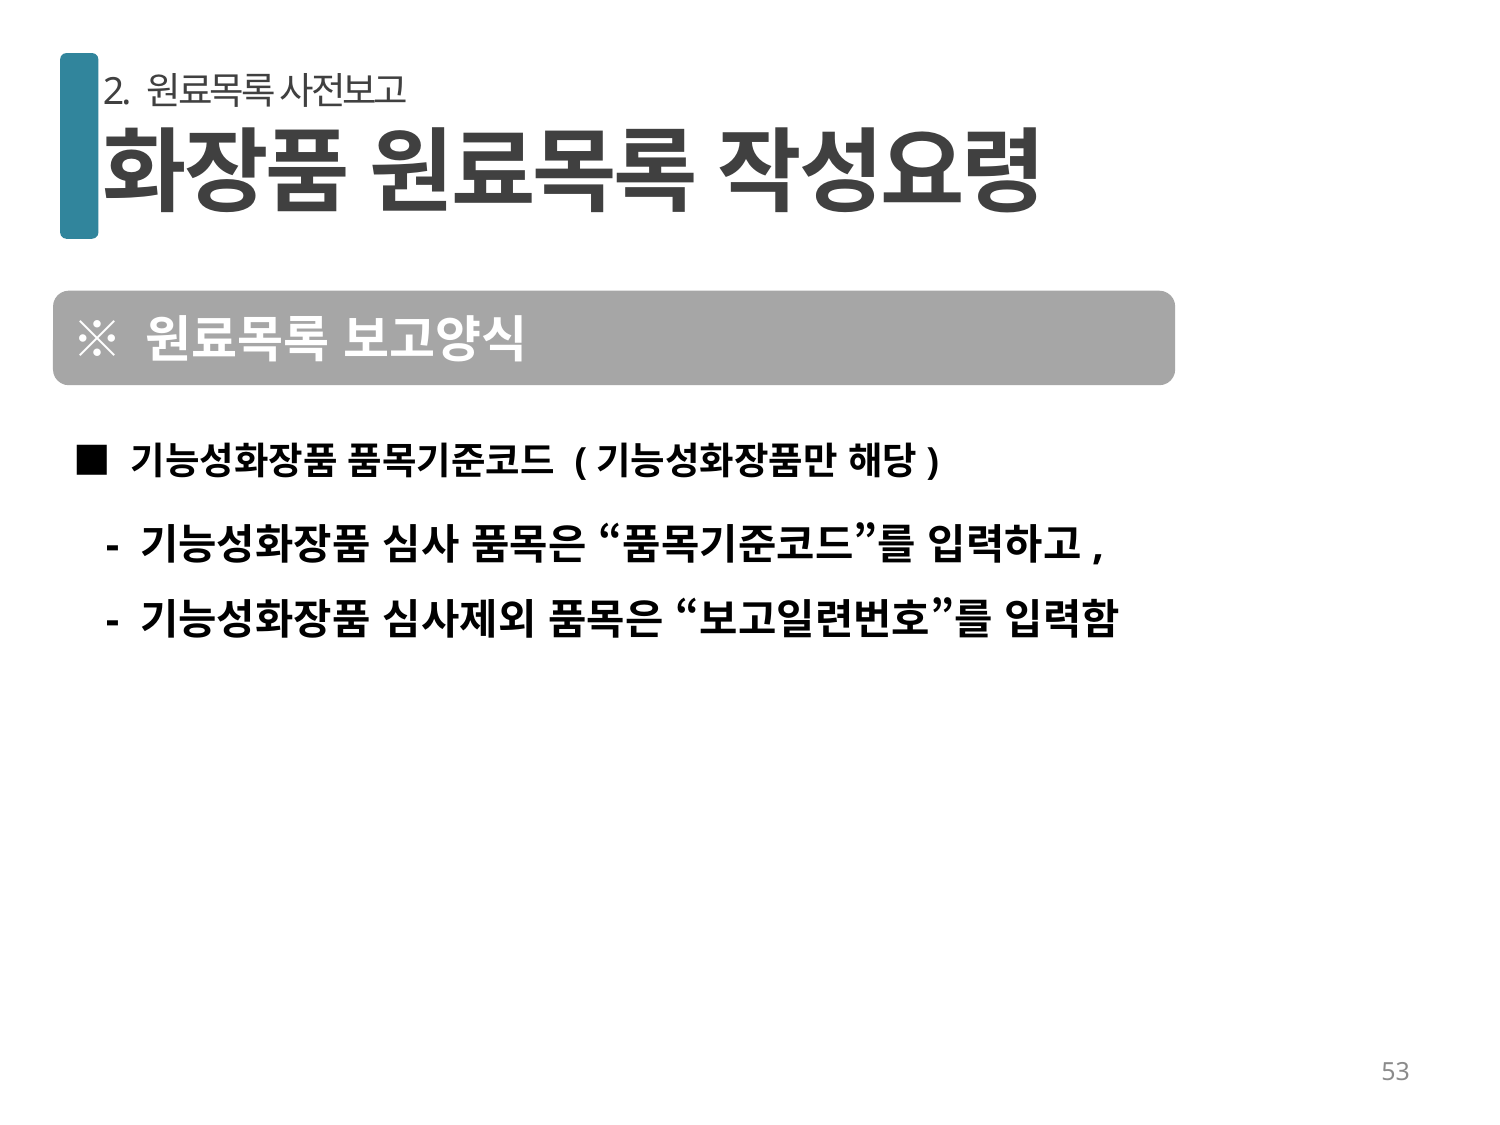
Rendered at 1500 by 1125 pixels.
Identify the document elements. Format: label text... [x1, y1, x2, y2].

slide_number 53 [1074, 1042, 1425, 1103]
text_box 2. 원료목록 사전보고 화장품 원료목록 작성요령 [88, 60, 1061, 230]
text_box [58, 50, 101, 241]
text_box ※ 원료목록 보고양식 [50, 288, 1178, 388]
text_box ■ 기능성화장품 품목기준코드 (기능성화장품만 해당) - 기능성화장품 심사 품목은 “품목기준코드”를 입력하고, - 기능성화장품 심사제외 품목은 “보고일련번호”를 입력함 [58, 407, 1376, 650]
